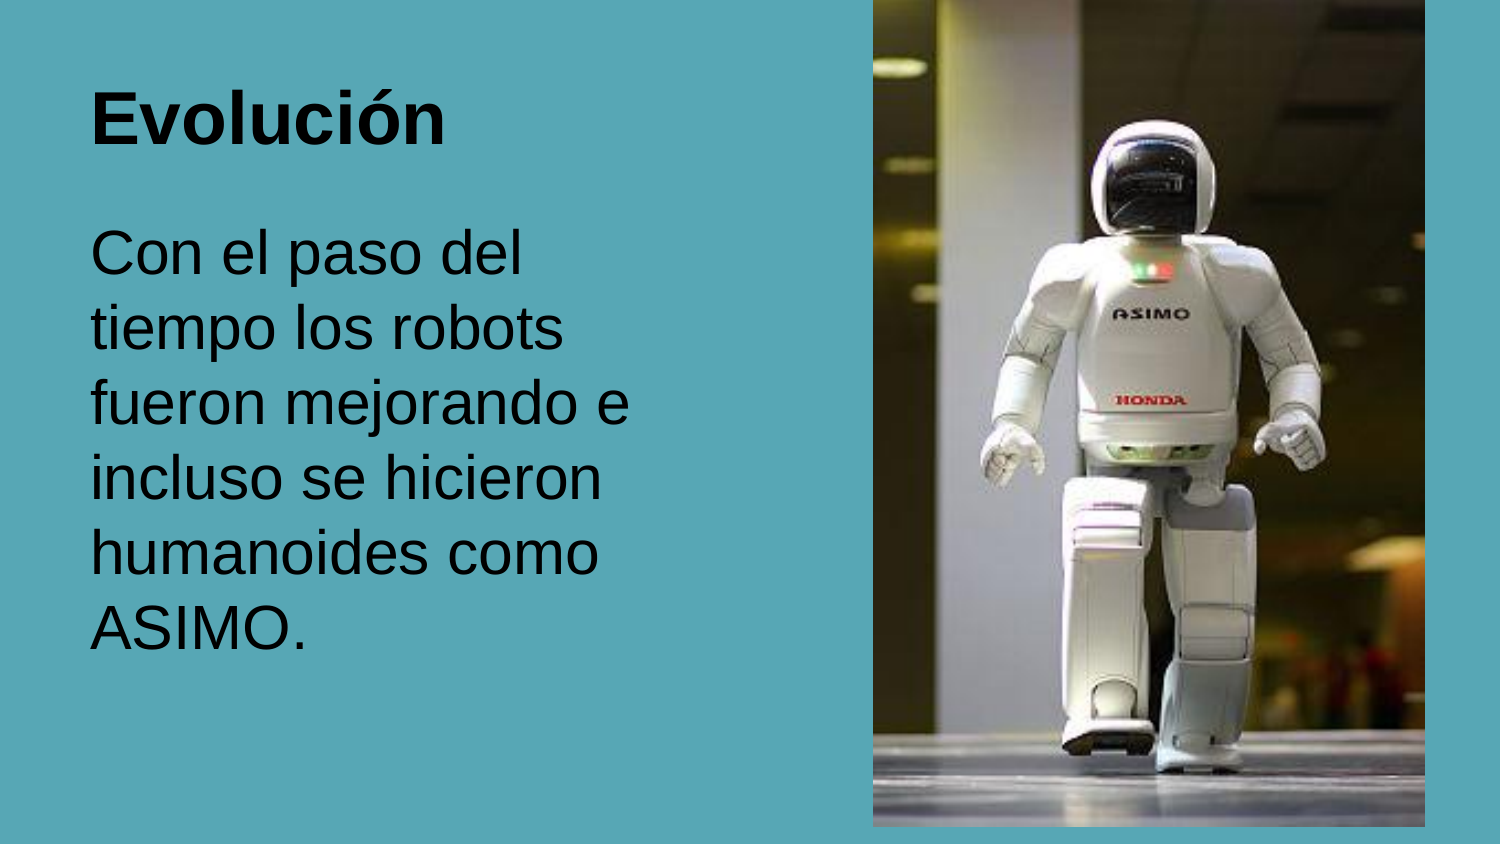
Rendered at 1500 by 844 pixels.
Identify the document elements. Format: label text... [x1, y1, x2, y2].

title Evolución [75, 33, 868, 175]
picture [873, 0, 1426, 827]
list Con el paso del tiempo los robots fueron mejorando e incluso se hicieron humanoides como ASIMO. [75, 196, 701, 808]
